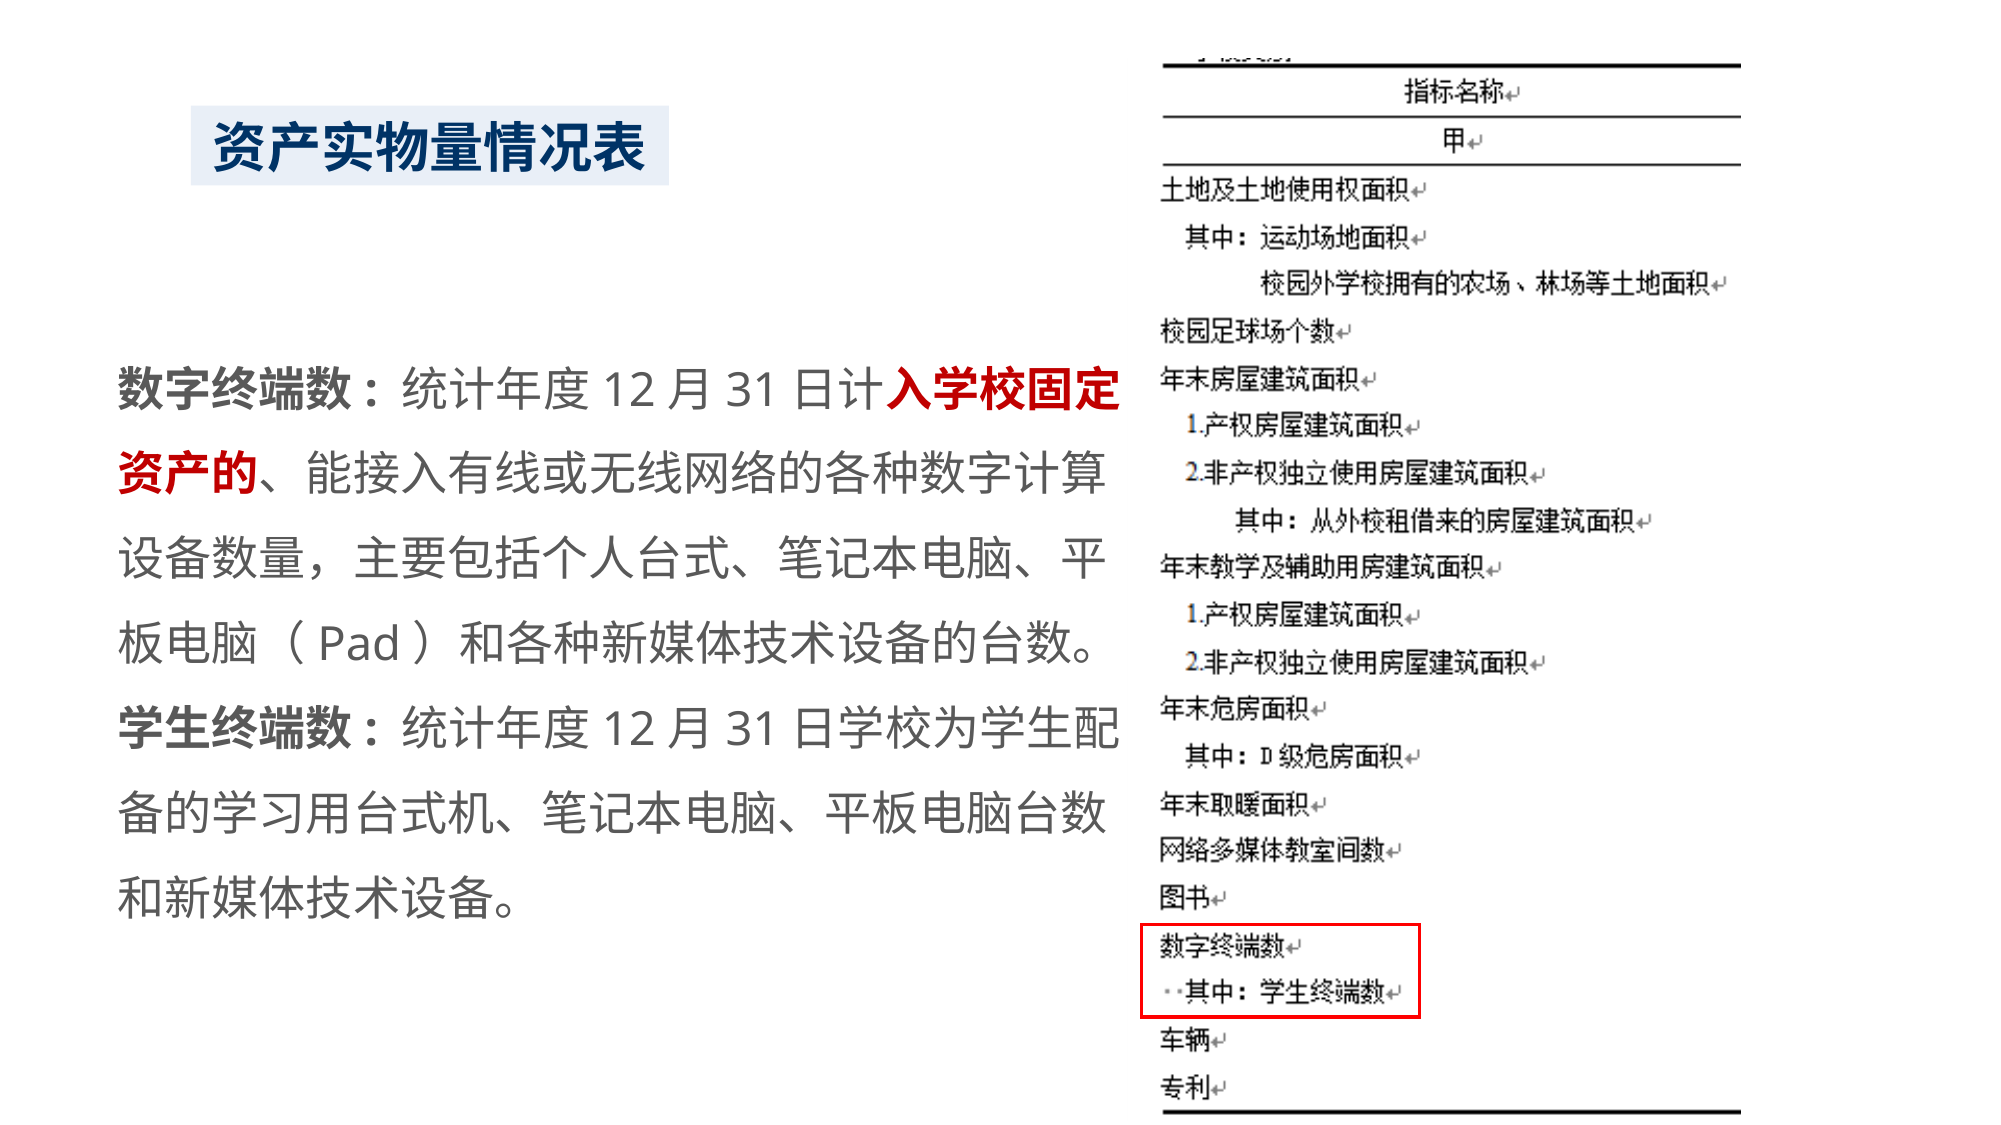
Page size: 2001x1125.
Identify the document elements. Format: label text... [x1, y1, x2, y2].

picture [1126, 58, 1741, 1122]
text_box 数字终端数: 统计年度12月31日计入学校固定资产的、能接入有线或无线网络的各种数字计算设备数量，主要包括个人台式、笔记本电脑、平板电脑（Pad）和各种新媒体技术设备的台数。 学生终端数: 统计年度12月31日学校为学生配备的学习用台式机、笔记本电脑、平板电脑台数和新媒体技术设备。 [89, 303, 1126, 685]
text_box 资产实物量情况表 [190, 105, 669, 186]
